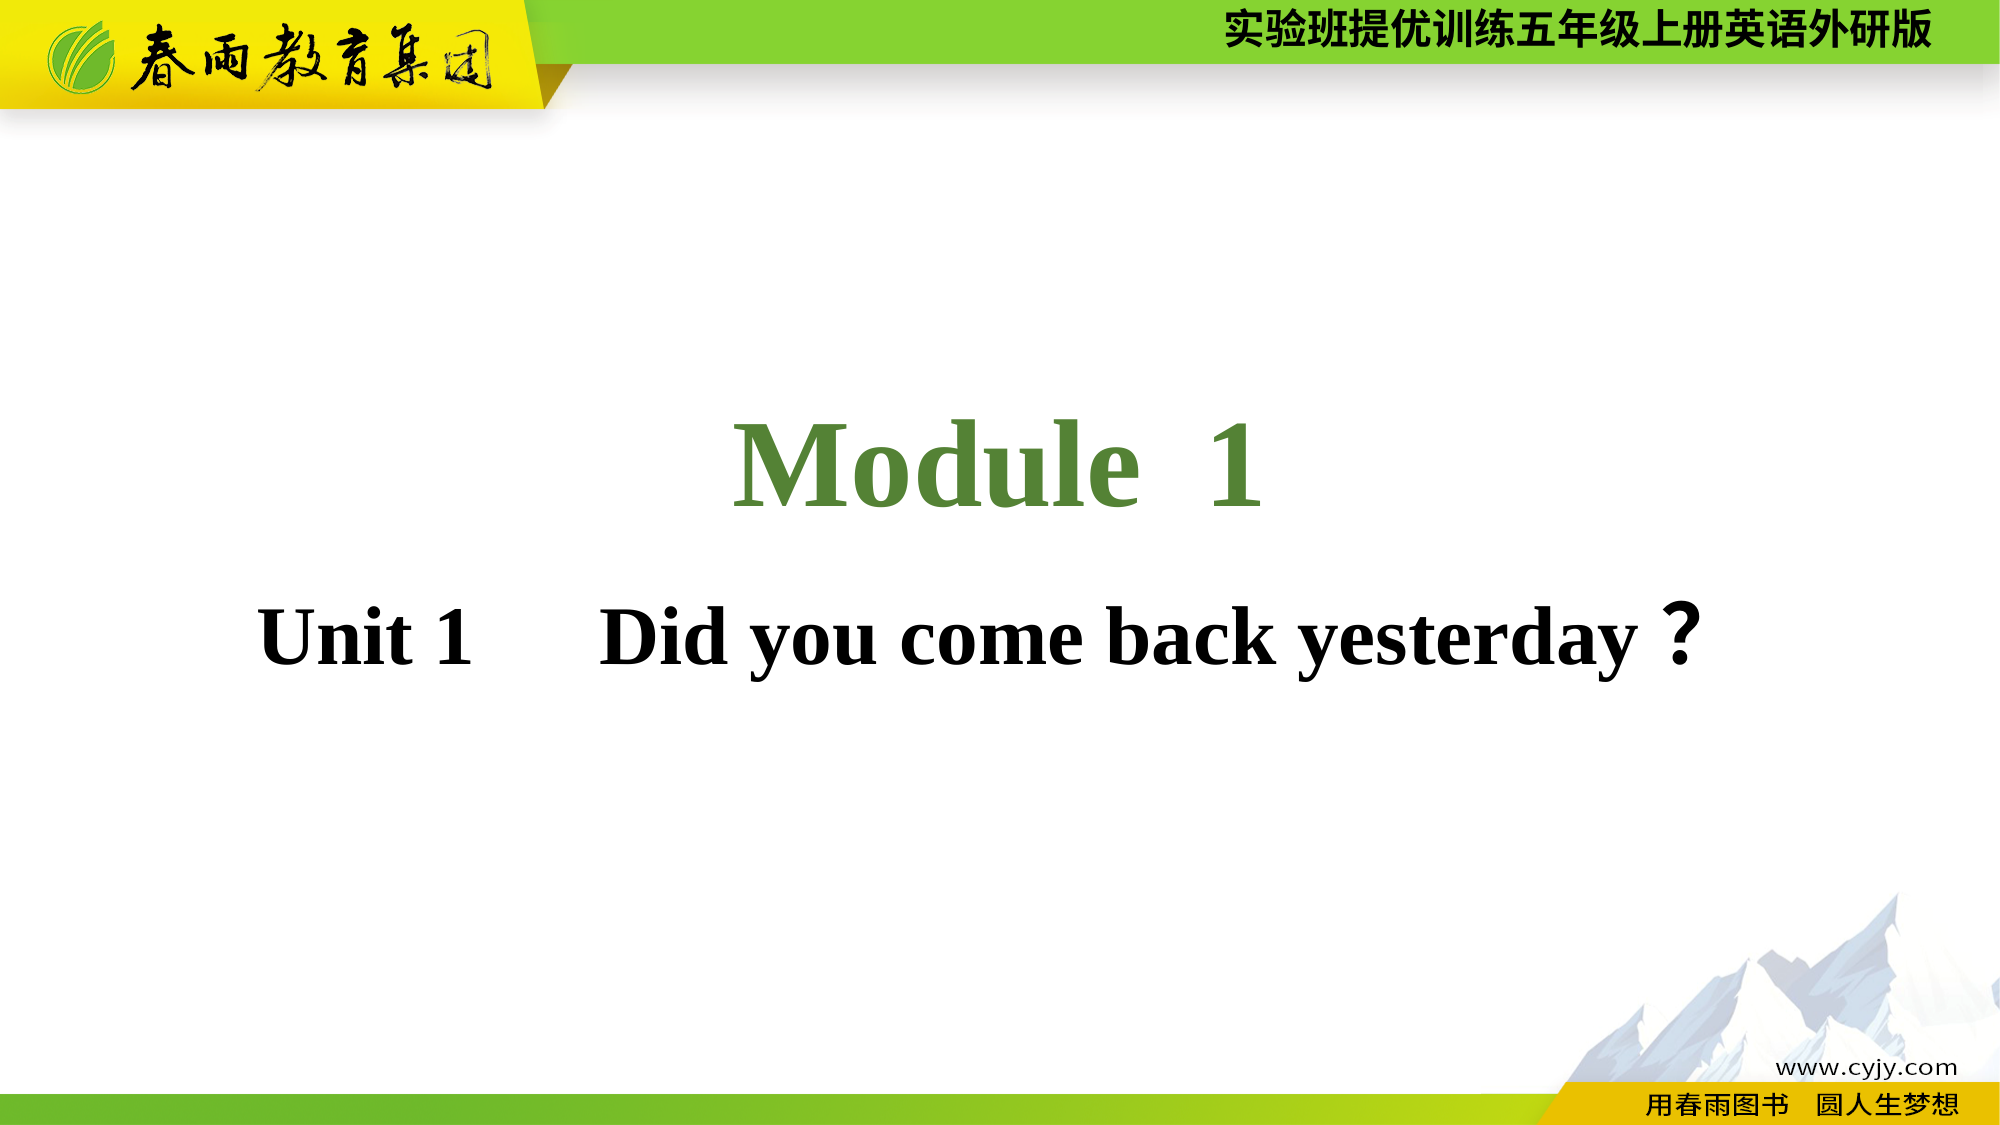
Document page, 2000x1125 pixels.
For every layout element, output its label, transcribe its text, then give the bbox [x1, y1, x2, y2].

picture [0, 689, 2000, 1125]
picture [0, 0, 2000, 298]
text_box Module 1 Unit 1 Did you come back yesterday？ [0, 298, 2000, 689]
